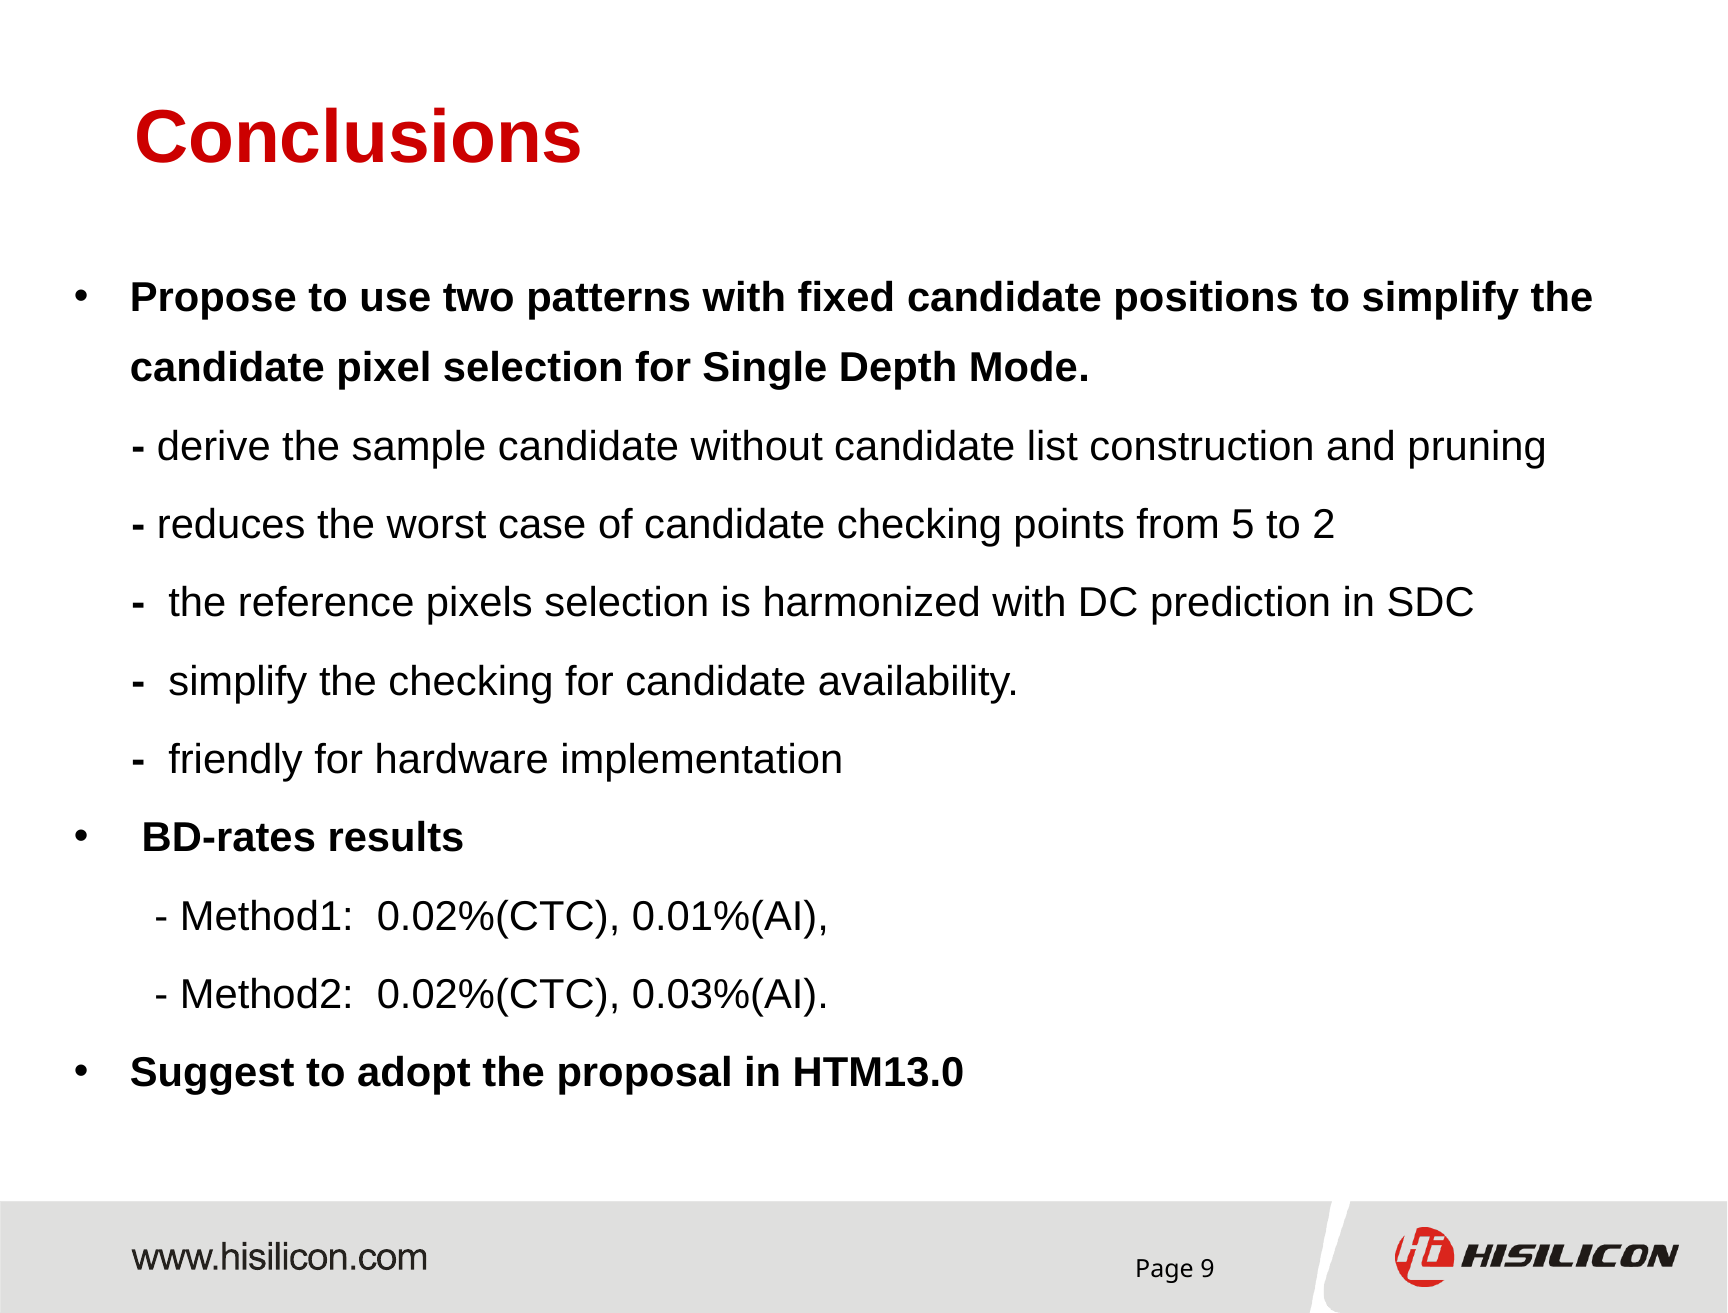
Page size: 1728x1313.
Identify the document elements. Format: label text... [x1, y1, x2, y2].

text_box Propose to use two patterns with fixed candidate positions to simplify the candidate pixel selection for Single Depth Mode. - derive the sample candidate without candidate list construction and pruning - reduces the worst case of candidate checking points from 5 to 2 - the reference pixels selection is harmonized with DC prediction in SDC - simplify the checking for candidate availability. - friendly for hardware implementation BD-rates results - Method1: 0.02%(CTC), 0.01%(AI), - Method2: 0.02%(CTC), 0.03%(AI). Suggest to adopt the proposal in HTM13.0 [58, 242, 1667, 1122]
slide_number Page 9 [1135, 1224, 1338, 1313]
picture [0, 1201, 1728, 1313]
title Conclusions [119, 52, 1664, 214]
